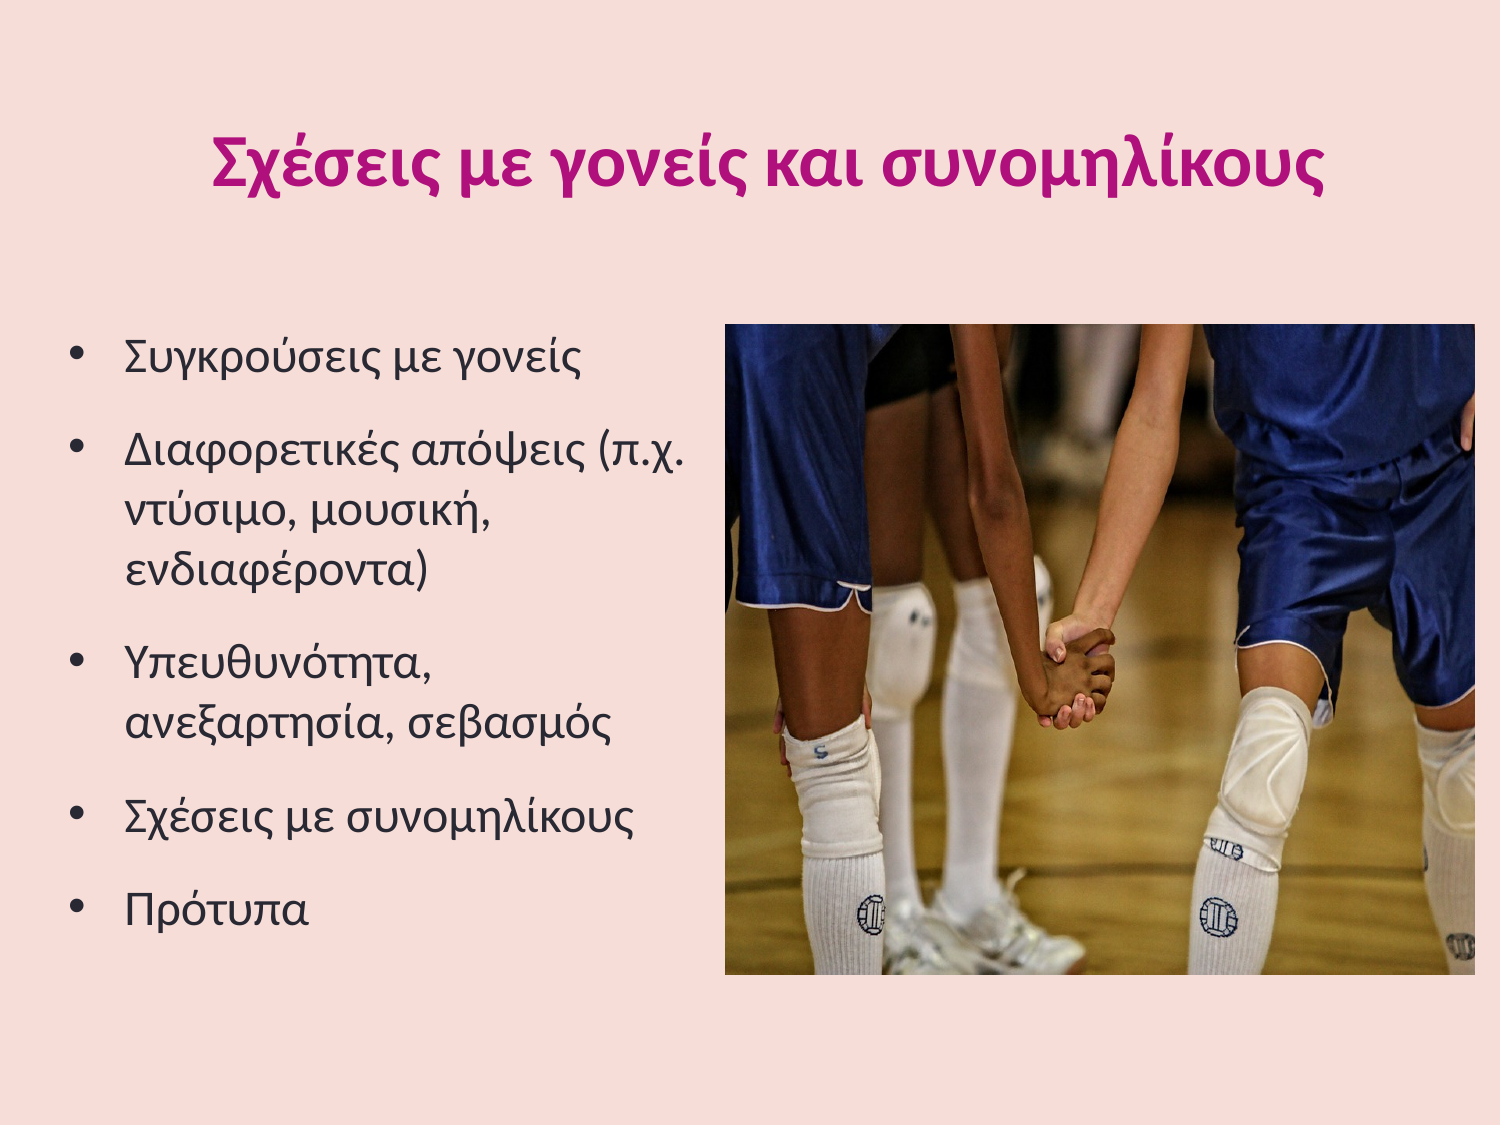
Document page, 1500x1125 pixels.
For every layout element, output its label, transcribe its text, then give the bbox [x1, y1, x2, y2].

list Συγκρούσεις με γονείς Διαφορετικές απόψεις (π.χ. ντύσιμο, μουσική, ενδιαφέροντα) Υπευθυνότητα, ανεξαρτησία, σεβασμός Σχέσεις με συνομηλίκους Πρότυπα [52, 314, 716, 1035]
picture [724, 324, 1476, 976]
title Σχέσεις με γονείς και συνομηλίκους [74, 62, 1463, 251]
